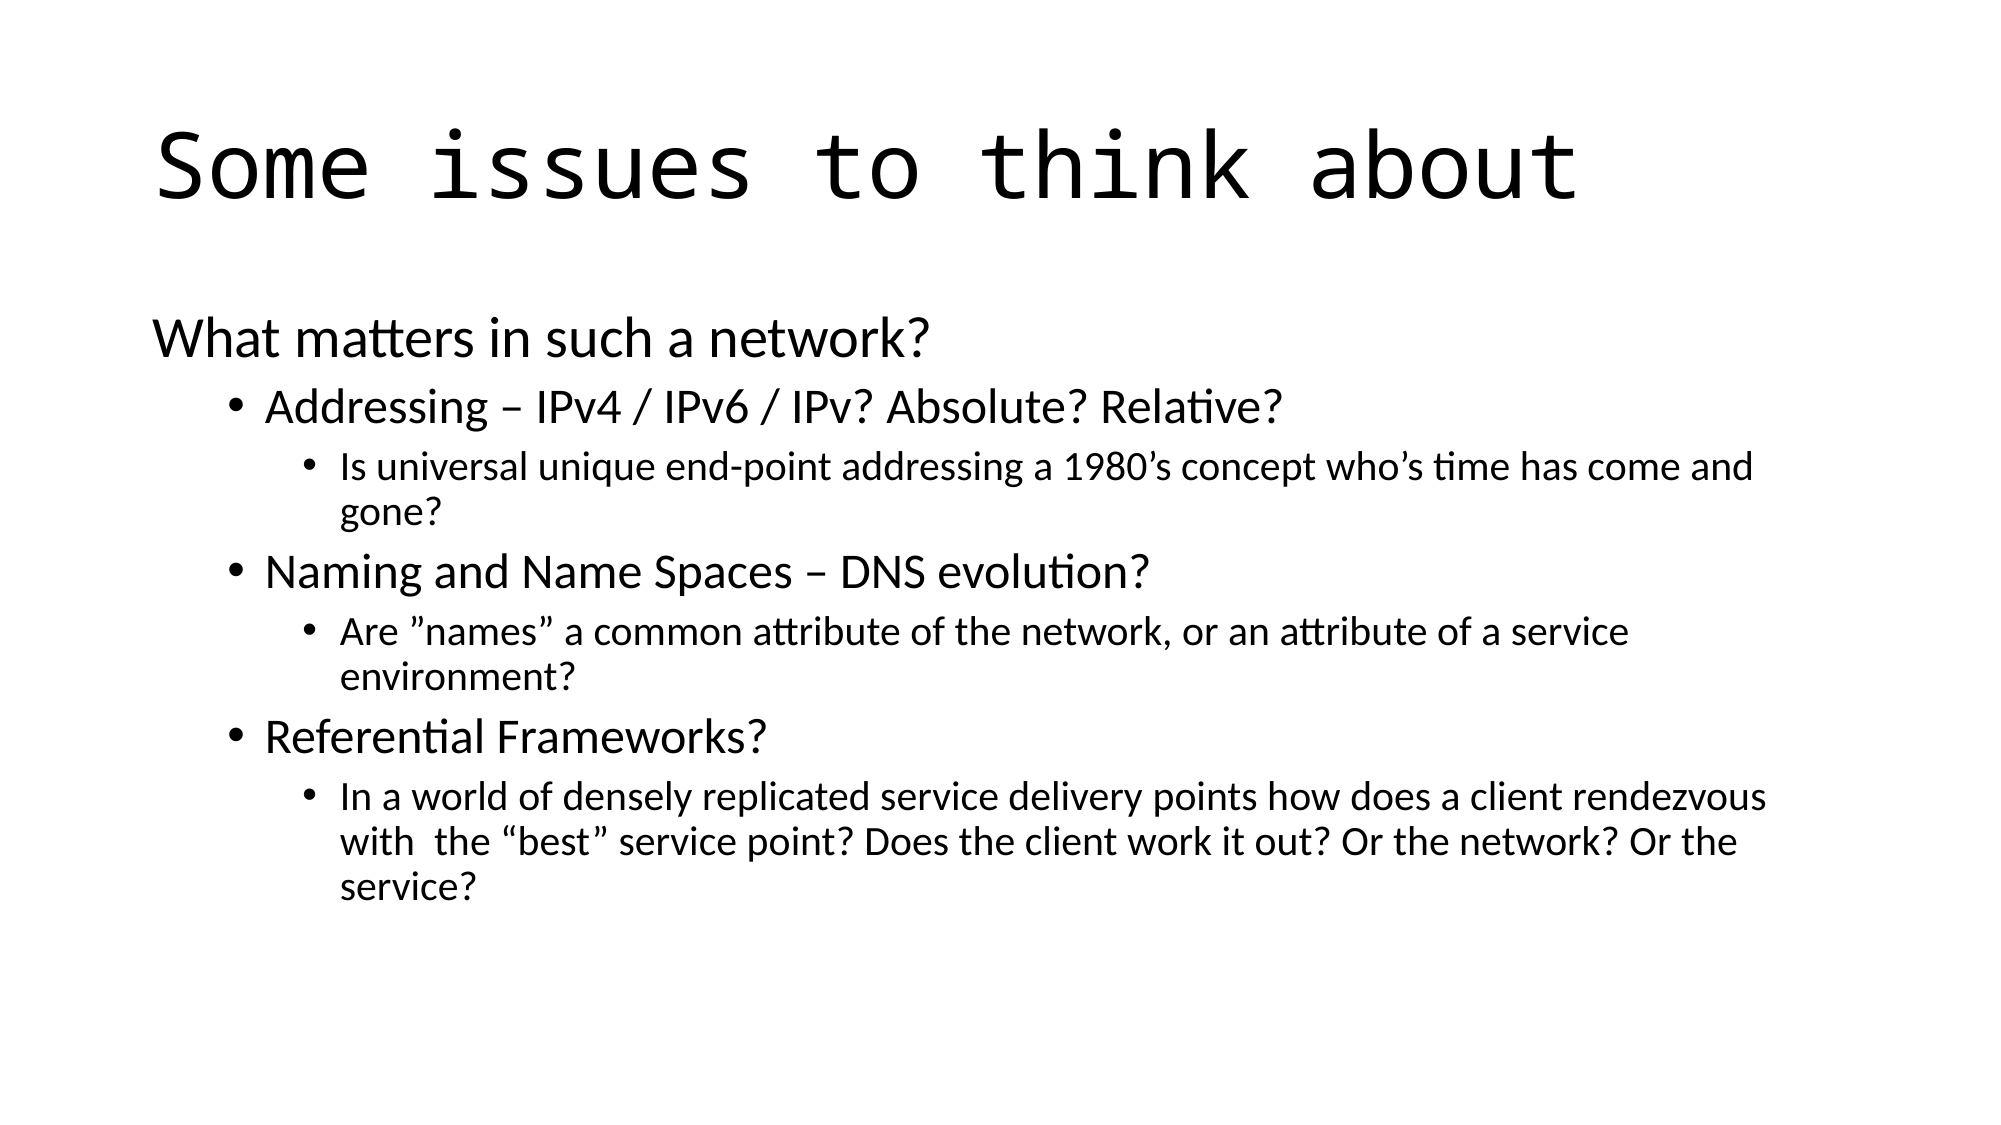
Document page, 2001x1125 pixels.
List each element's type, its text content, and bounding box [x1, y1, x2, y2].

title Some issues to think about [137, 59, 1863, 278]
list What matters in such a network? Addressing – IPv4 / IPv6 / IPv? Absolute? Relative? Is universal unique end-point addressing a 1980’s concept who’s time has come and gone? Naming and Name Spaces – DNS evolution? Are ”names” a common attribute of the network, or an attribute of a service environment? Referential Frameworks? In a world of densely replicated service delivery points how does a client rendezvous with the “best” service point? Does the client work it out? Or the network? Or the service? [137, 299, 1863, 1014]
